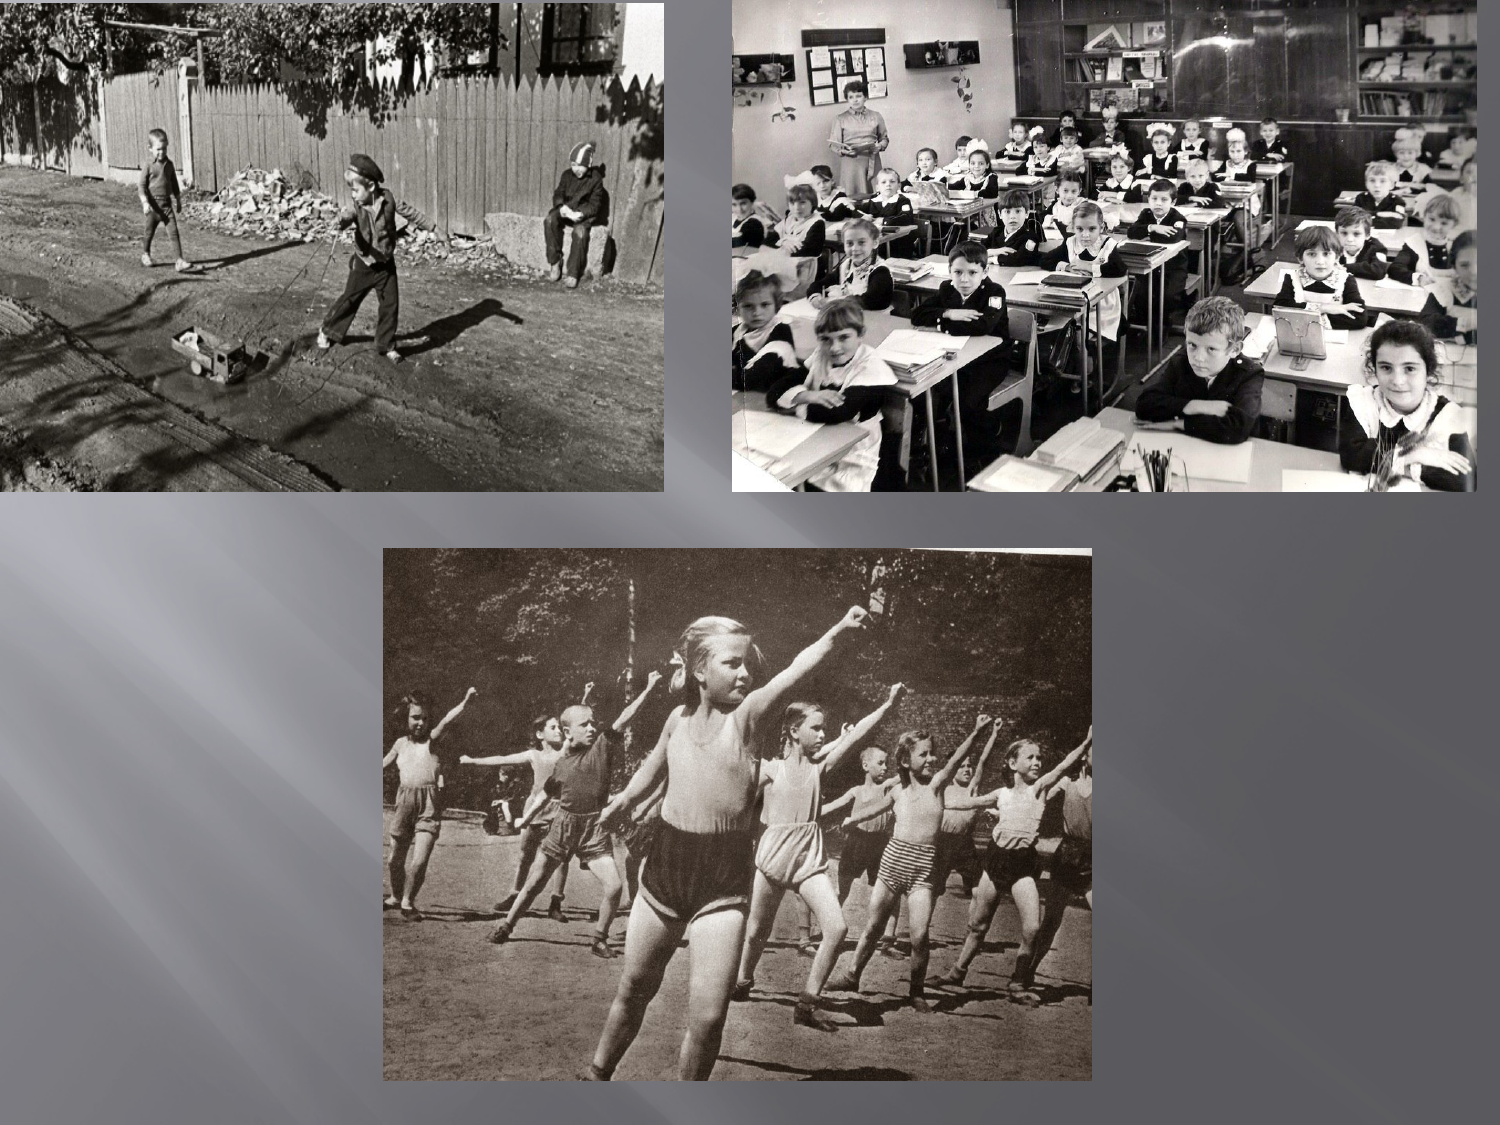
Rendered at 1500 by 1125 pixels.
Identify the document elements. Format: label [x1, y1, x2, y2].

picture [732, 0, 1477, 492]
picture [383, 548, 1092, 1081]
picture [0, 2, 664, 492]
